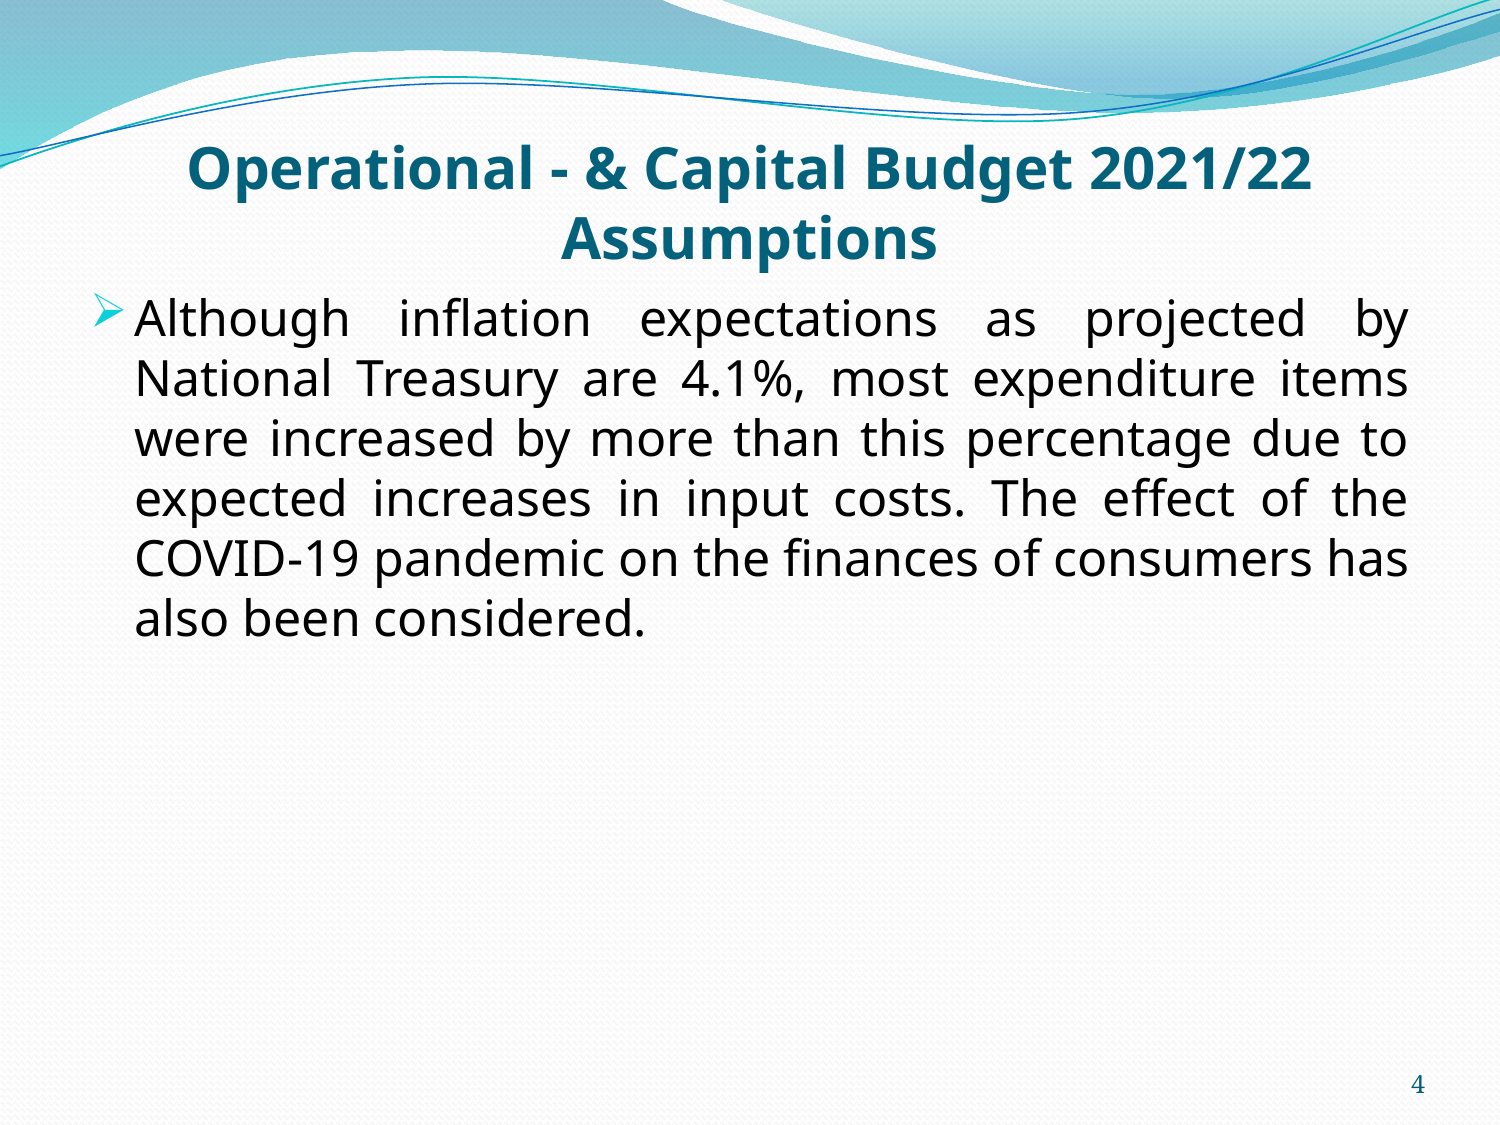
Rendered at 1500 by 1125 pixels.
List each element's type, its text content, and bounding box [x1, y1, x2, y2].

title Operational - & Capital Budget 2021/22 Assumptions [74, 115, 1426, 278]
list Although inflation expectations as projected by National Treasury are 4.1%, most expenditure items were increased by more than this percentage due to expected increases in input costs. The effect of the COVID-19 pandemic on the finances of consumers has also been considered. [74, 278, 1426, 1038]
slide_number 4 [1299, 1042, 1425, 1103]
